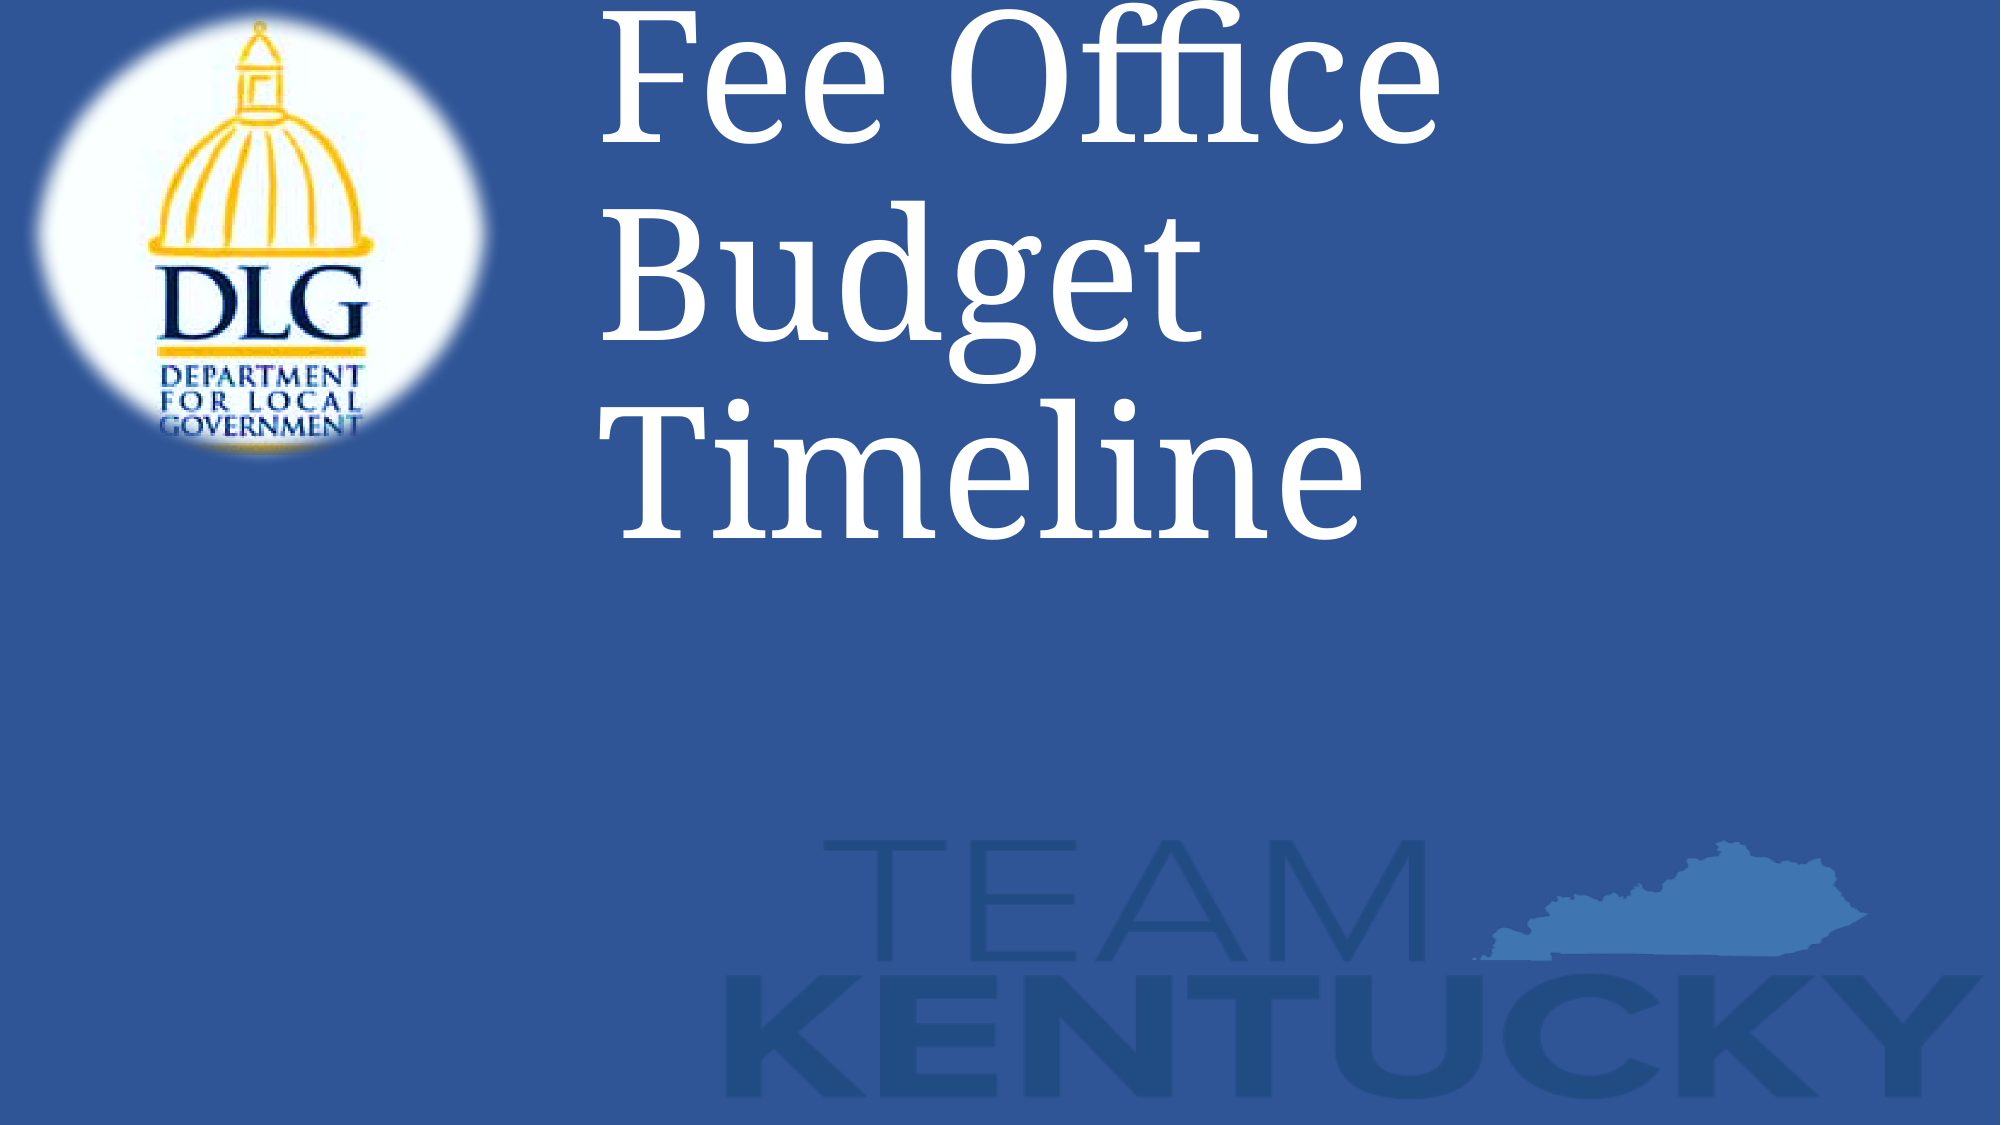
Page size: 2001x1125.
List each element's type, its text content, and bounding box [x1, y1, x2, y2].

picture [41, 21, 481, 447]
title Fee Office Budget Timeline [581, 194, 1926, 586]
